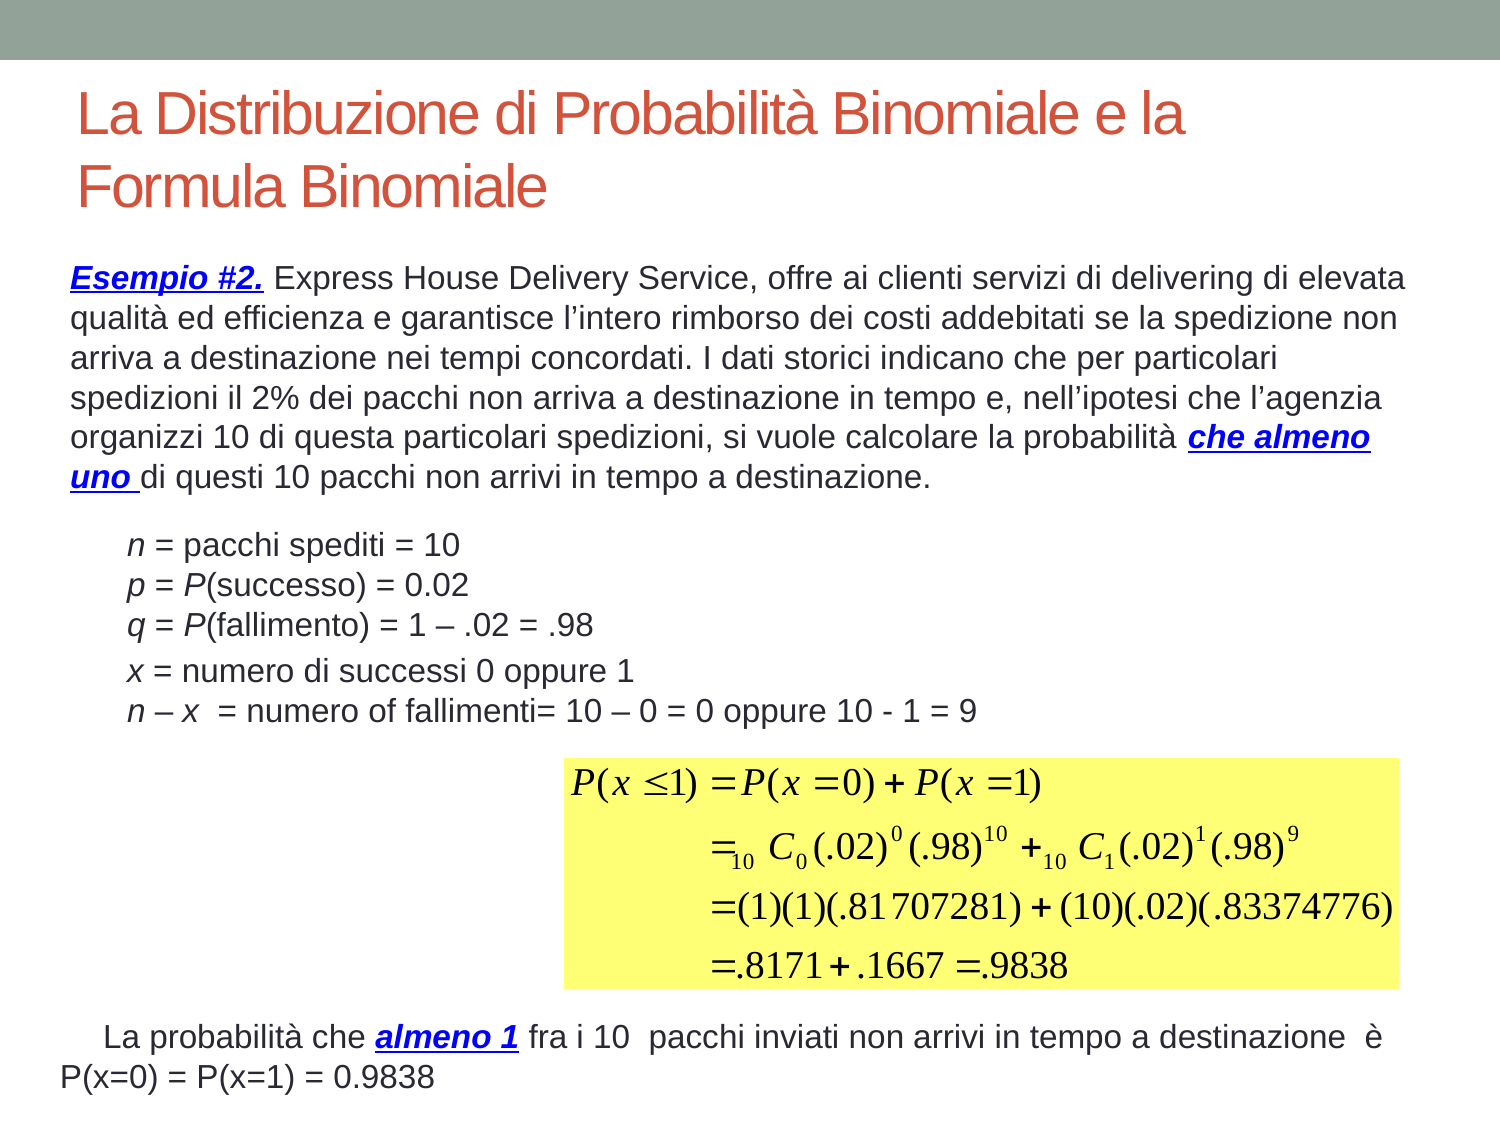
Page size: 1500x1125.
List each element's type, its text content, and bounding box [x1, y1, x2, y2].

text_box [563, 758, 1400, 989]
text_box n = pacchi spediti = 10 p = P(successo) = 0.02 q = P(fallimento) = 1 – .02 = .98 x = numero di successi 0 oppure 1 n – x = numero of fallimenti= 10 – 0 = 0 oppure 10 - 1 = 9 [53, 515, 1436, 745]
title La Distribuzione di Probabilità Binomiale e la Formula Binomiale [61, 65, 1412, 228]
text_box La probabilità che almeno 1 fra i 10 pacchi inviati non arrivi in tempo a destinazione è P(x=0) = P(x=1) = 0.9838 [44, 1008, 1466, 1103]
text_box Esempio #2. Express House Delivery Service, offre ai clienti servizi di delivering di elevata qualità ed efficienza e garantisce l’intero rimborso dei costi addebitati se la spedizione non arriva a destinazione nei tempi concordati. I dati storici indicano che per particolari spedizioni il 2% dei pacchi non arriva a destinazione in tempo e, nell’ipotesi che l’agenzia organizzi 10 di questa particolari spedizioni, si vuole calcolare la probabilità che almeno uno di questi 10 pacchi non arrivi in tempo a destinazione. [55, 248, 1423, 503]
